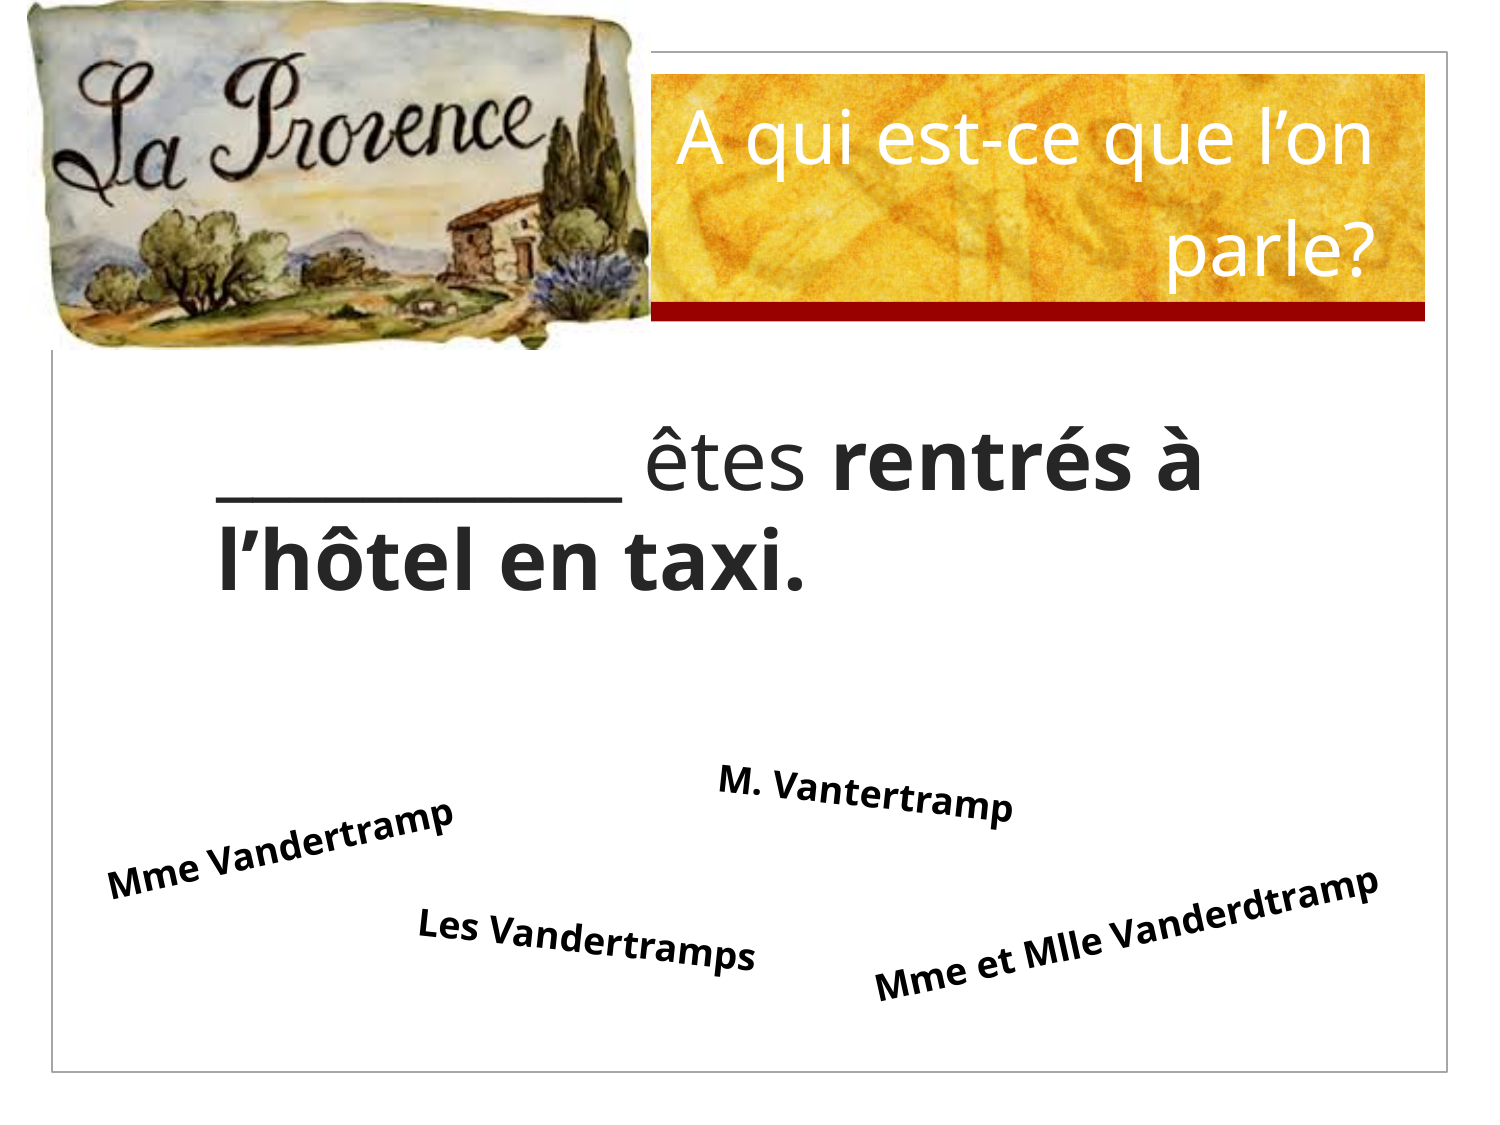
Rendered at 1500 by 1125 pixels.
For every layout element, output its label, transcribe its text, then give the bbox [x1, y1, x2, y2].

text_box M. Vantertramp [700, 745, 1154, 853]
list ___________ êtes rentrés à l’hôtel en taxi. [187, 399, 1418, 625]
text_box Mme Vandertramp [86, 761, 539, 918]
text_box Les Vandertramps [400, 889, 854, 997]
text_box Mme et Mlle Vanderdtramp [853, 841, 1411, 1021]
title A qui est-ce que l’on parle? [651, 74, 1392, 292]
picture [26, 0, 1425, 351]
